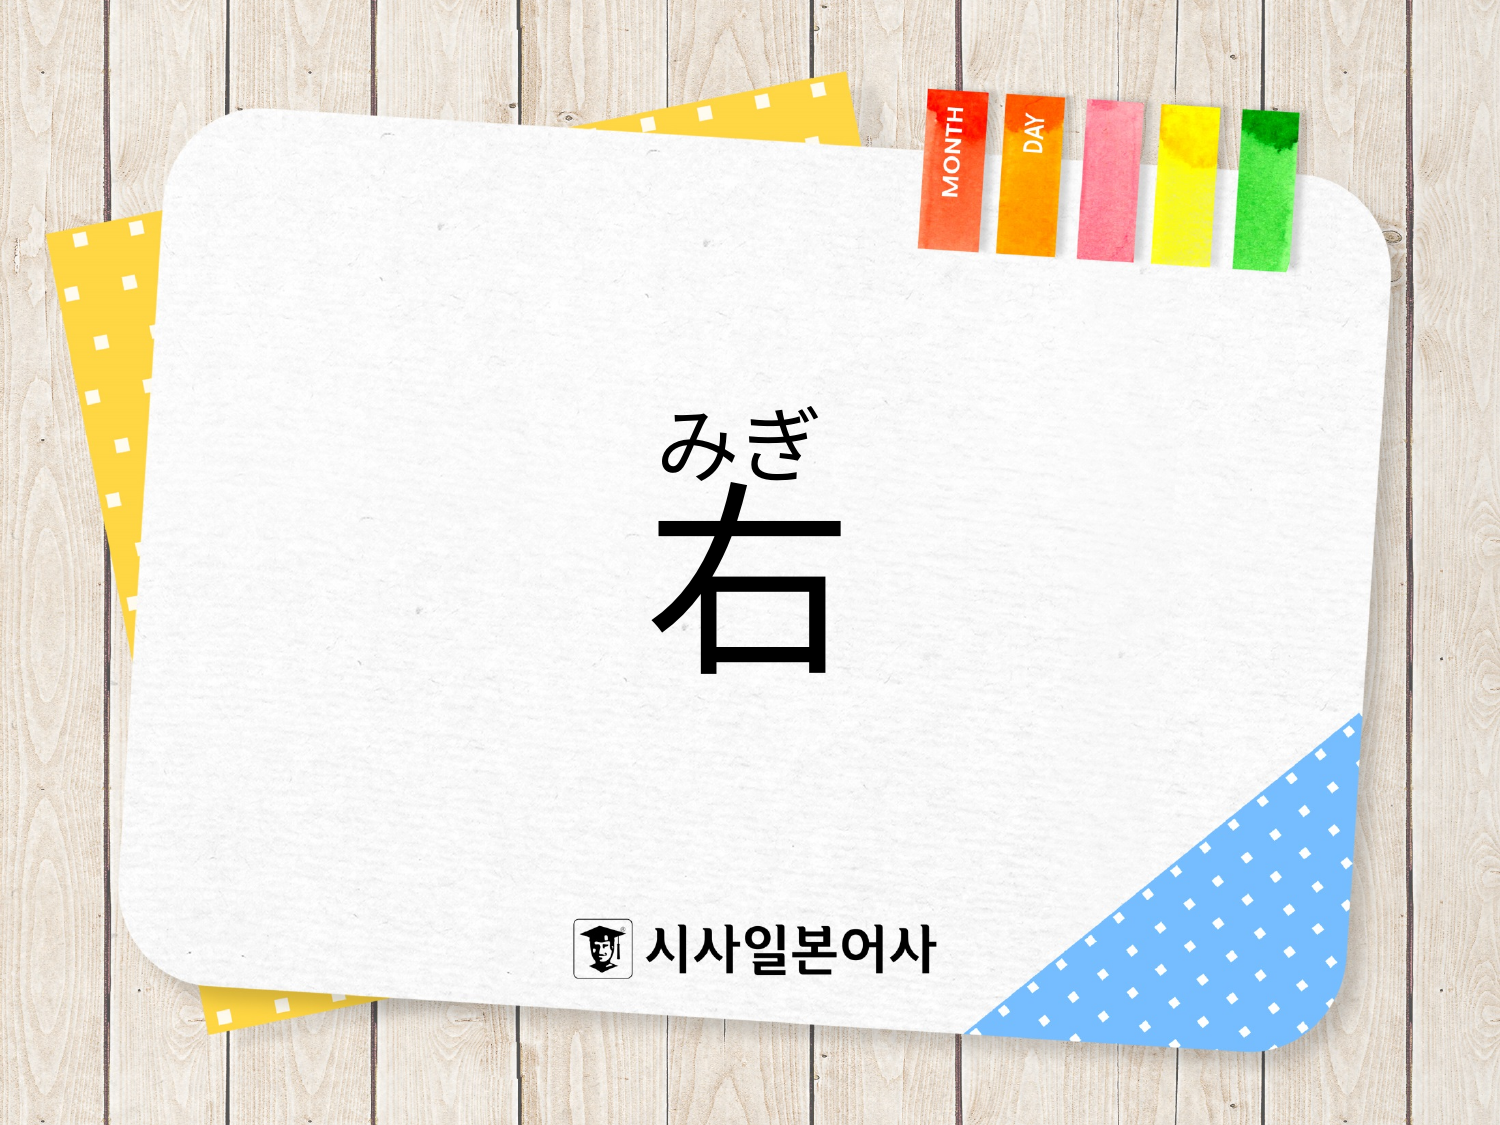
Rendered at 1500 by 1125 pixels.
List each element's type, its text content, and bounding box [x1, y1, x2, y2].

title 右 [75, 338, 1425, 811]
picture [0, 0, 1500, 1125]
text_box みぎ [641, 385, 838, 501]
